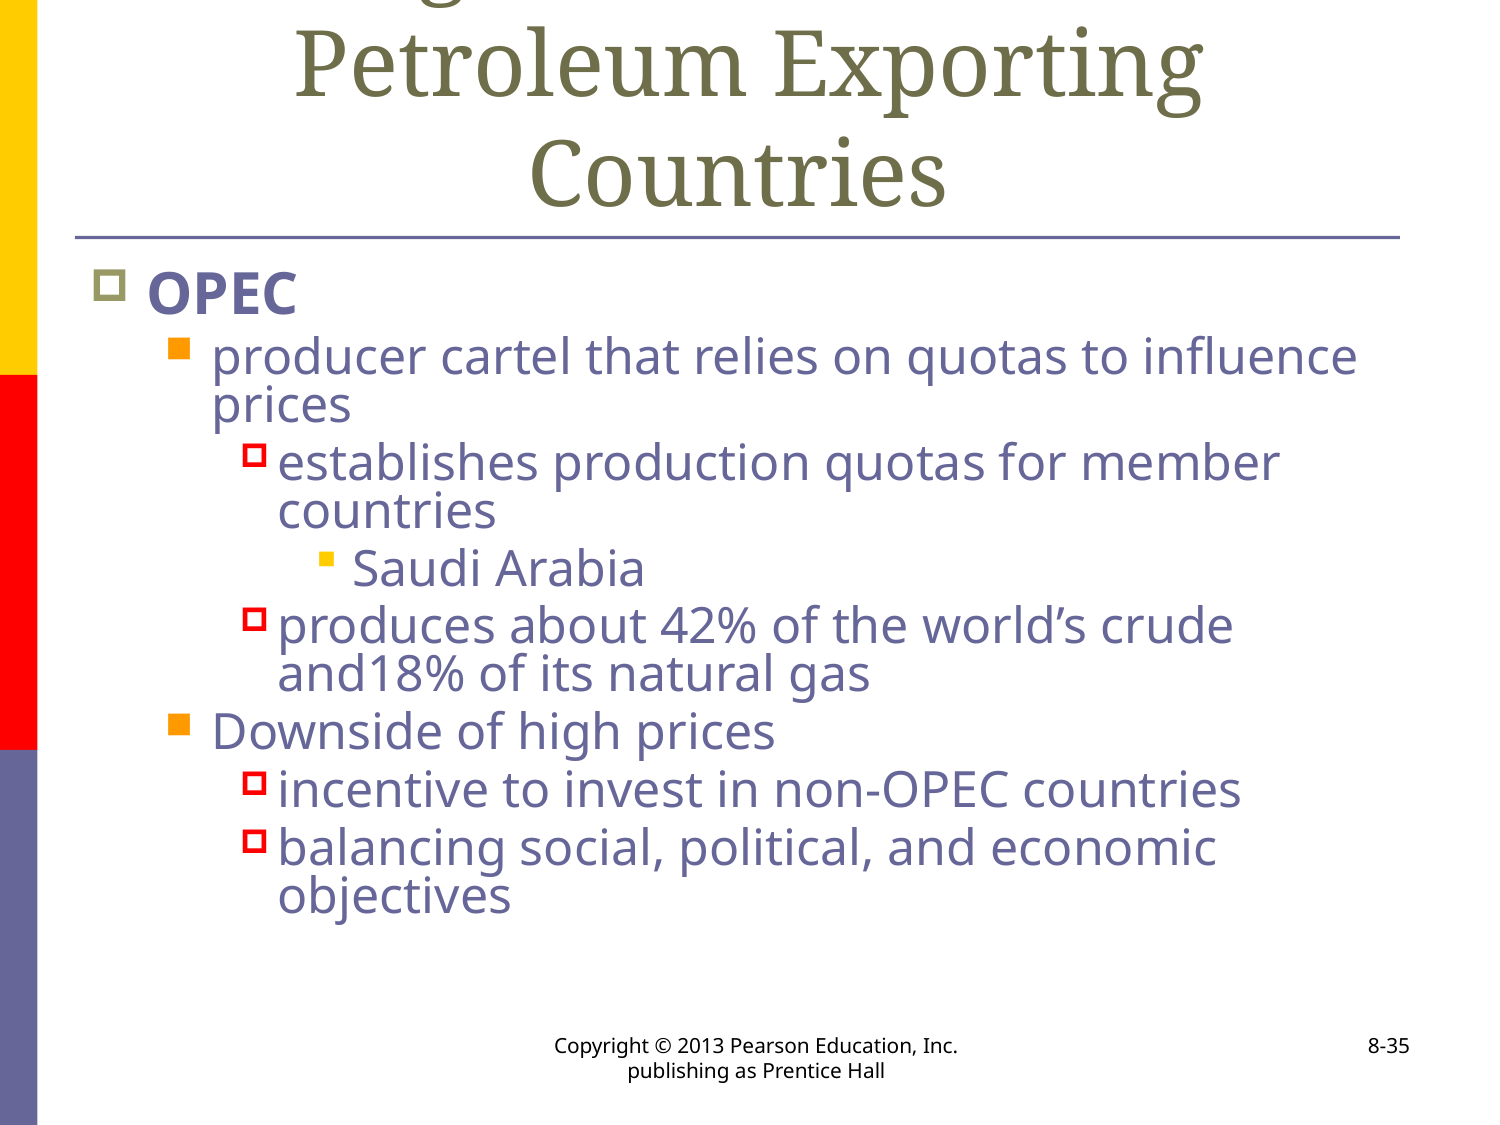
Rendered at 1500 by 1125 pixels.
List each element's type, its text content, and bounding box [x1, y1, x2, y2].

list OPEC producer cartel that relies on quotas to influence prices establishes production quotas for member countries Saudi Arabia produces about 42% of the world’s crude and18% of its natural gas Downside of high prices incentive to invest in non-OPEC countries balancing social, political, and economic objectives [75, 262, 1425, 1006]
title Organization Of The Petroleum Exporting Countries [75, 45, 1425, 233]
footer Copyright © 2013 Pearson Education, Inc. publishing as Prentice Hall [500, 1025, 1013, 1100]
slide_number 8-35 [1074, 1025, 1425, 1100]
